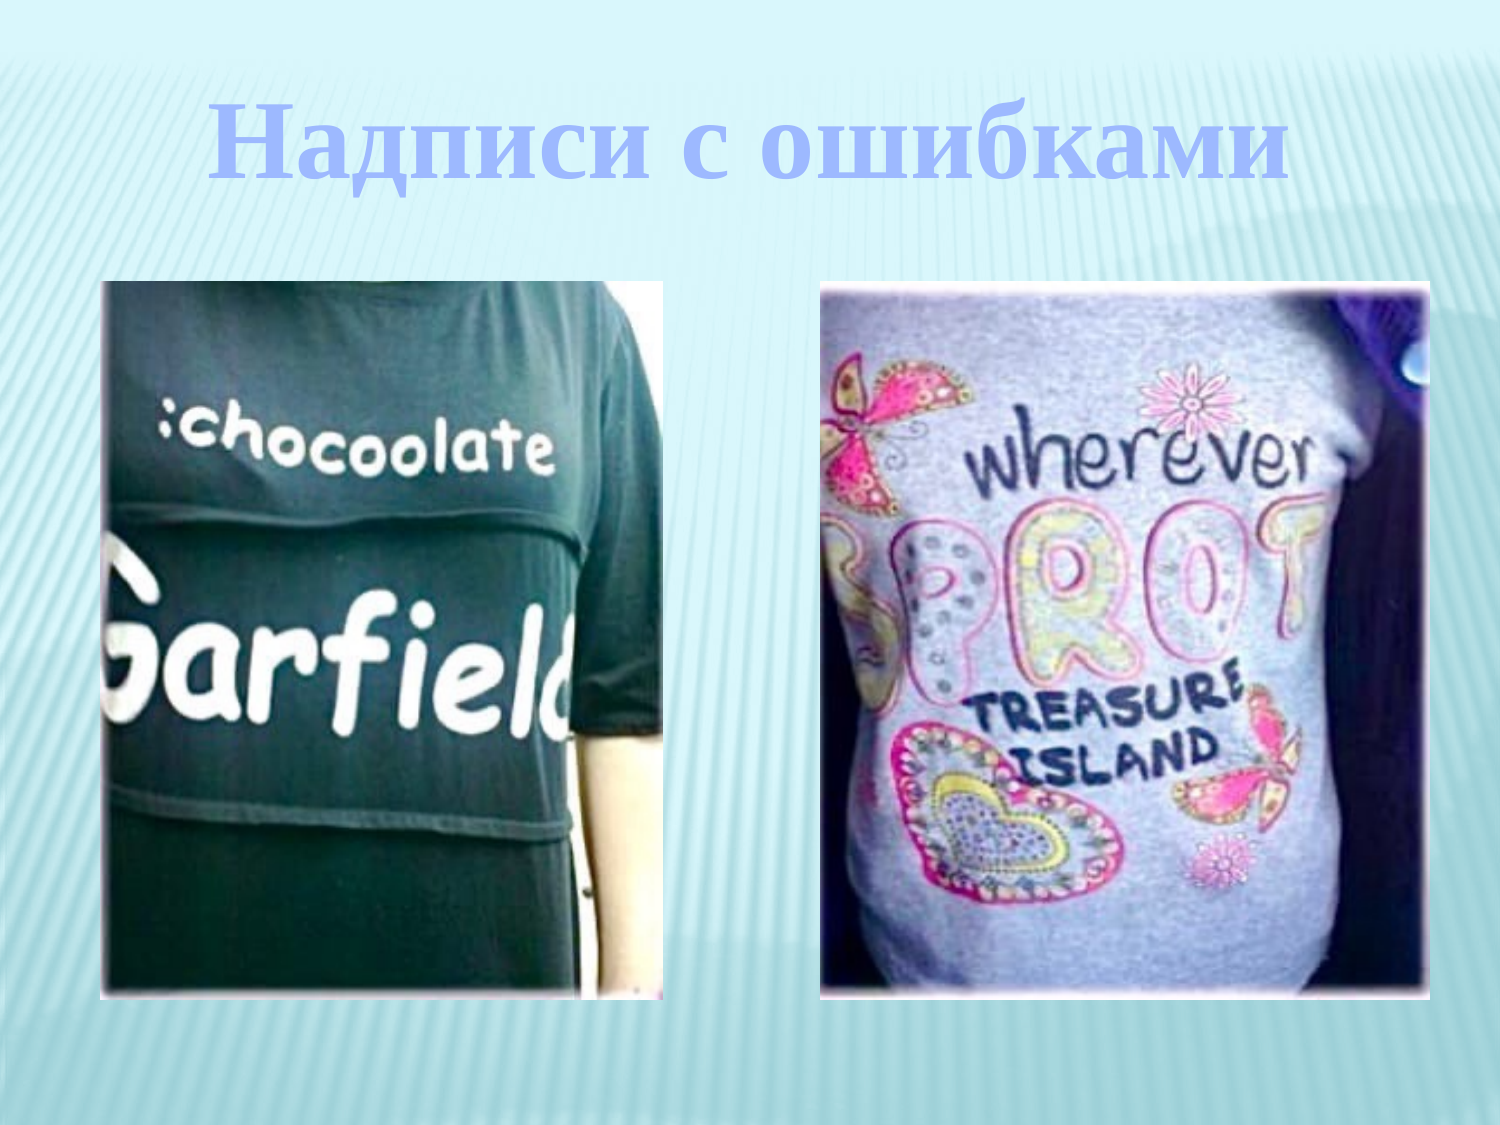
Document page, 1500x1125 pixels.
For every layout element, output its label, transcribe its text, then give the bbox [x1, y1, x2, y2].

picture [820, 280, 1430, 1000]
text_box Надписи с ошибками [70, 58, 1430, 209]
picture [100, 280, 664, 1000]
